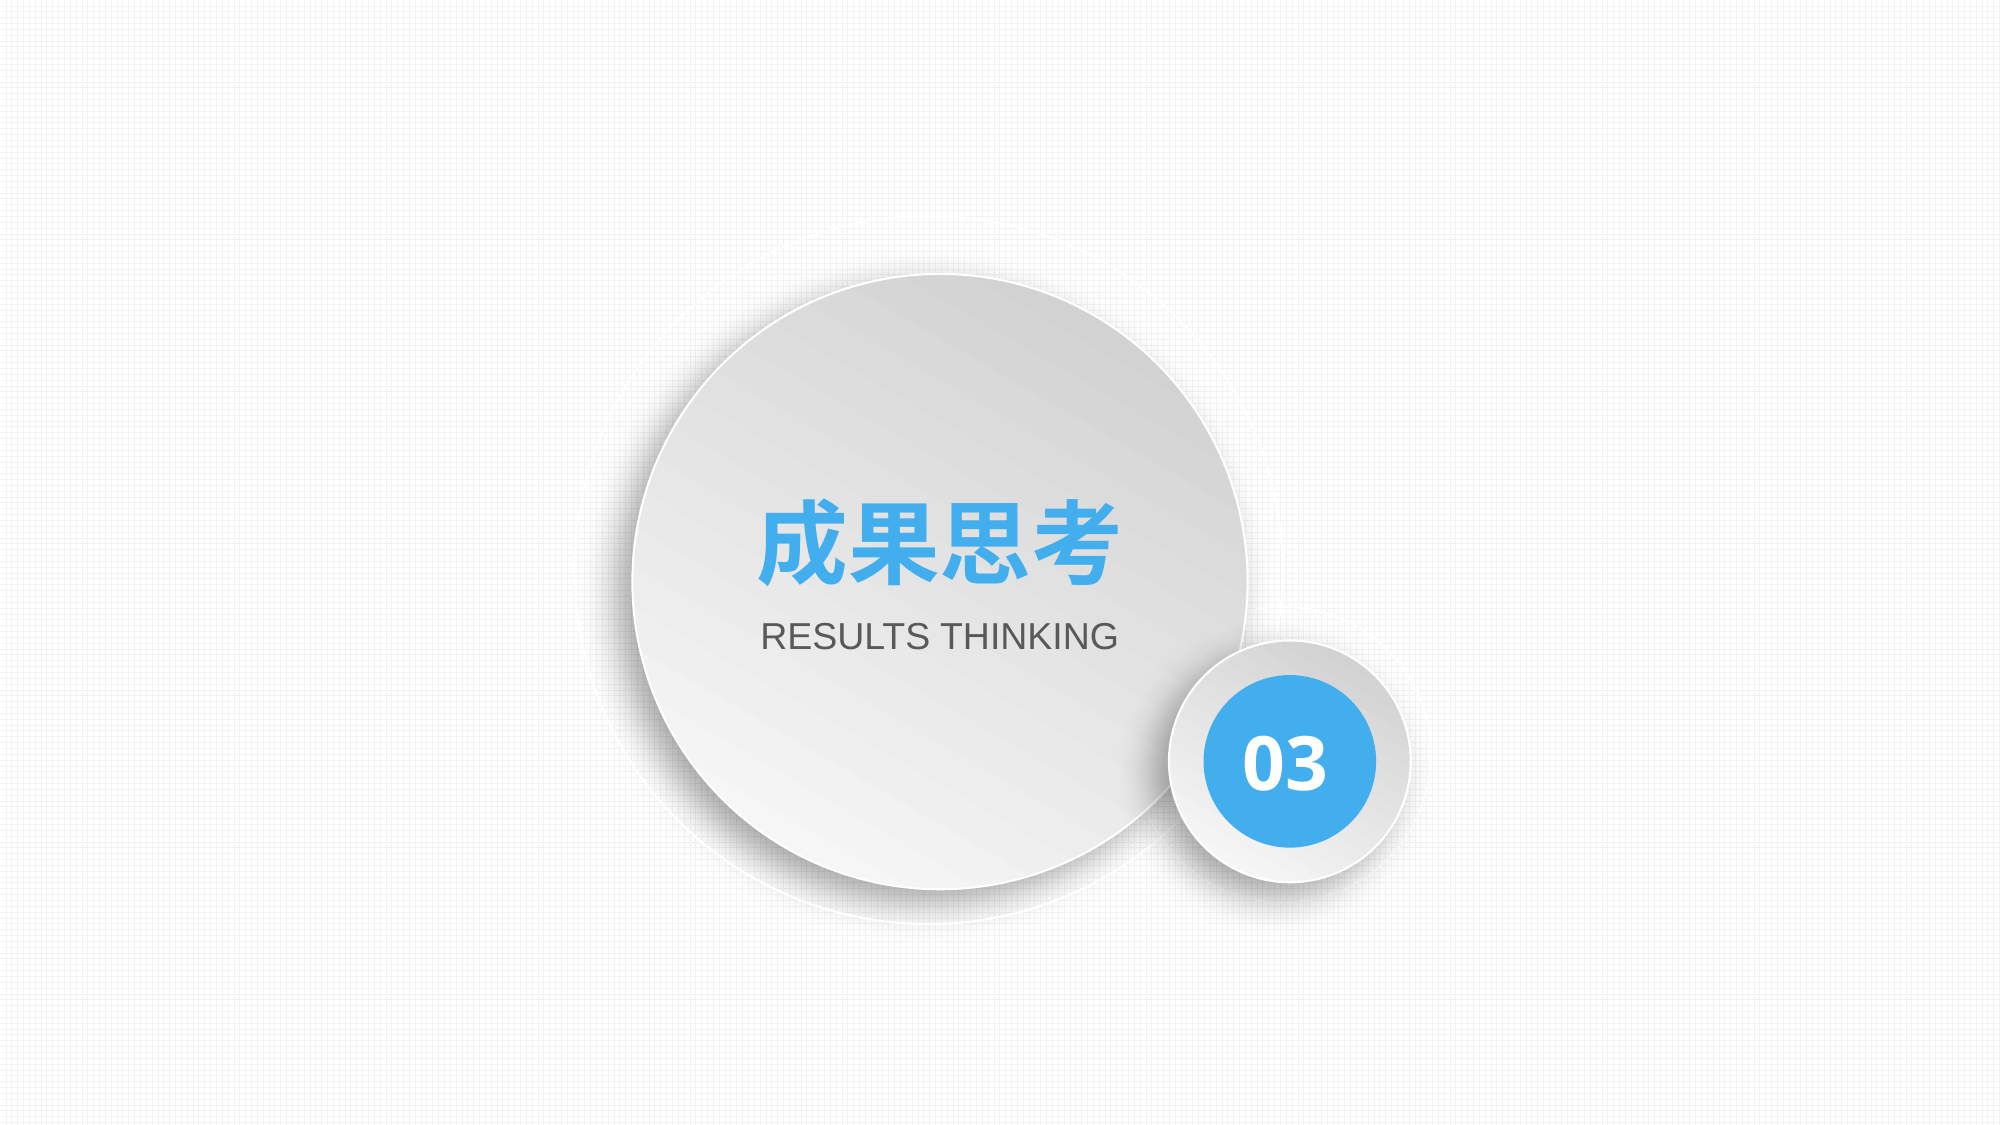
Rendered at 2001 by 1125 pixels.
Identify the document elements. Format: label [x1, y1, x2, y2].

text_box [574, 215, 1431, 925]
